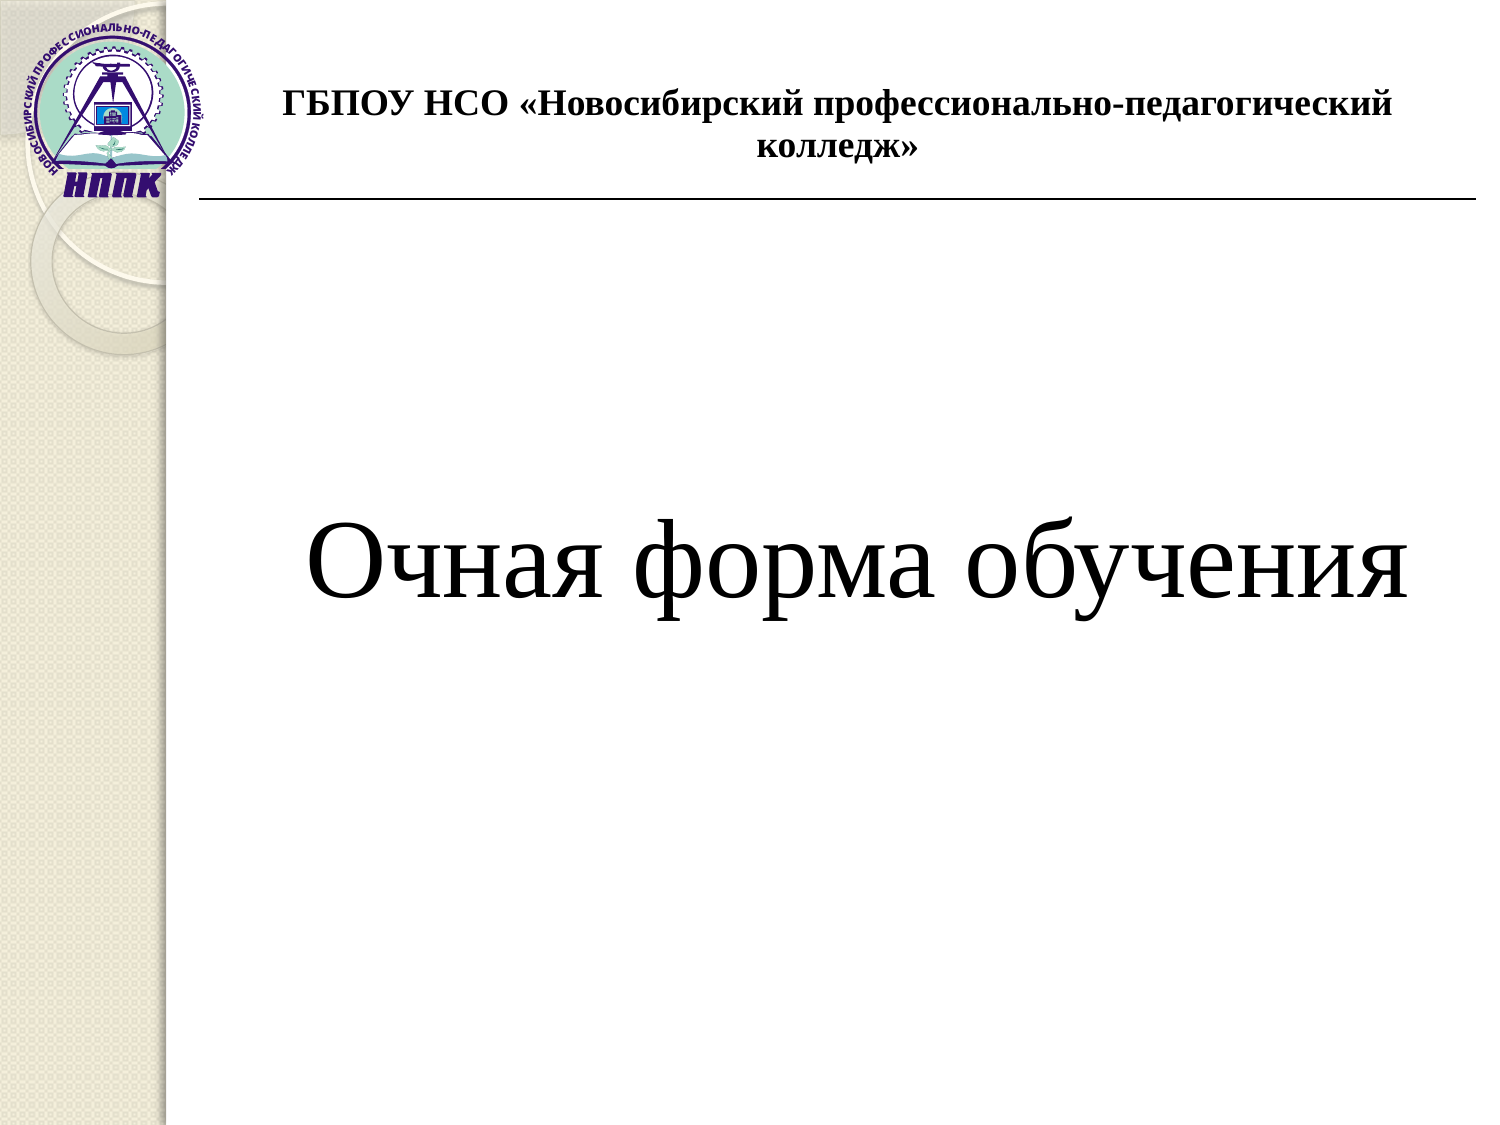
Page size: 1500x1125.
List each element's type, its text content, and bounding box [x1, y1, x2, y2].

table_header ГБПОУ НСО «Новосибирский профессионально-педагогический колледж» [211, 47, 1476, 198]
list Очная форма обучения [235, 237, 1466, 1025]
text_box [23, 23, 204, 199]
